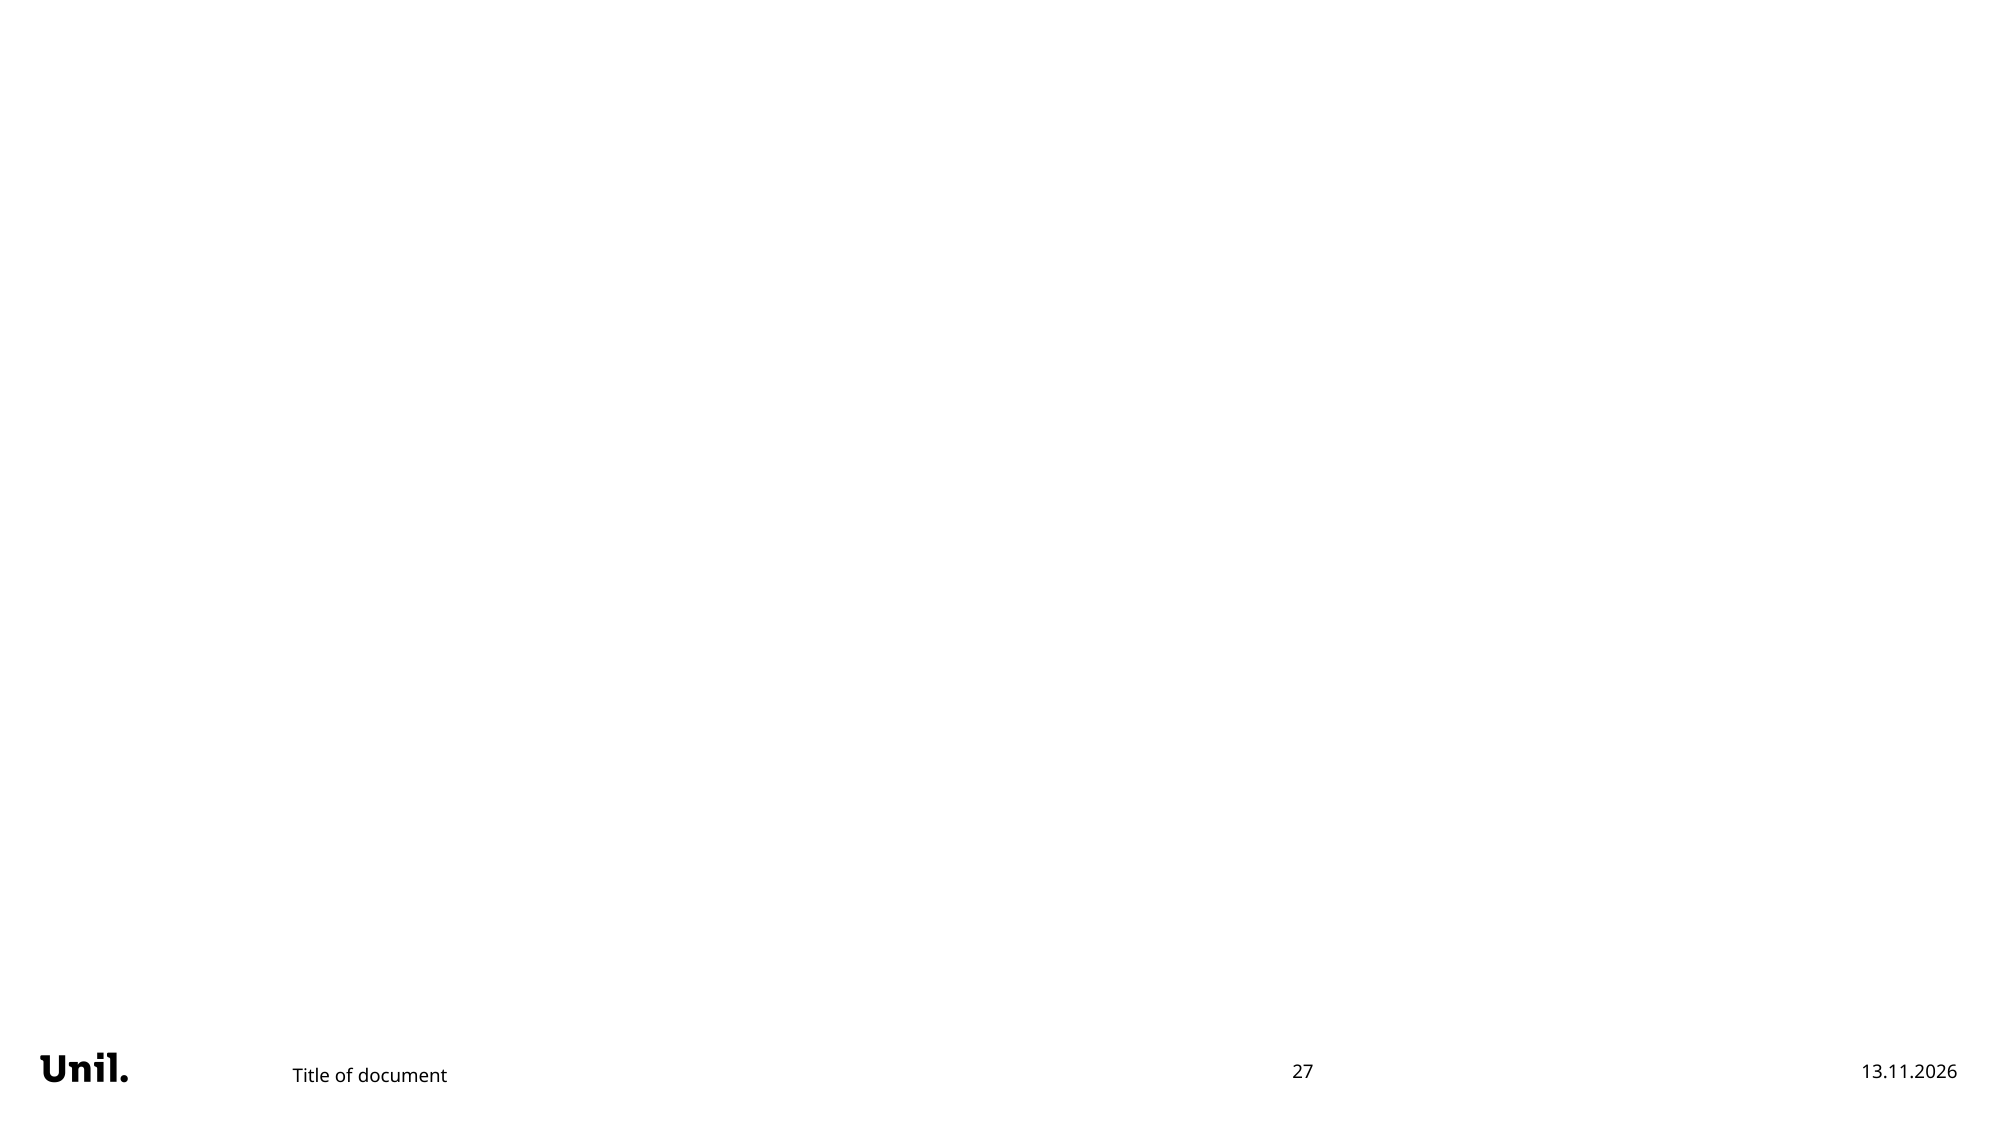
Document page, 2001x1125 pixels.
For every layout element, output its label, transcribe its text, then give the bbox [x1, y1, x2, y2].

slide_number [1789, 1026, 1958, 1086]
slide_number 27 [1250, 1037, 1355, 1086]
picture [27, 1042, 141, 1095]
footer Title of document [292, 1011, 1048, 1087]
